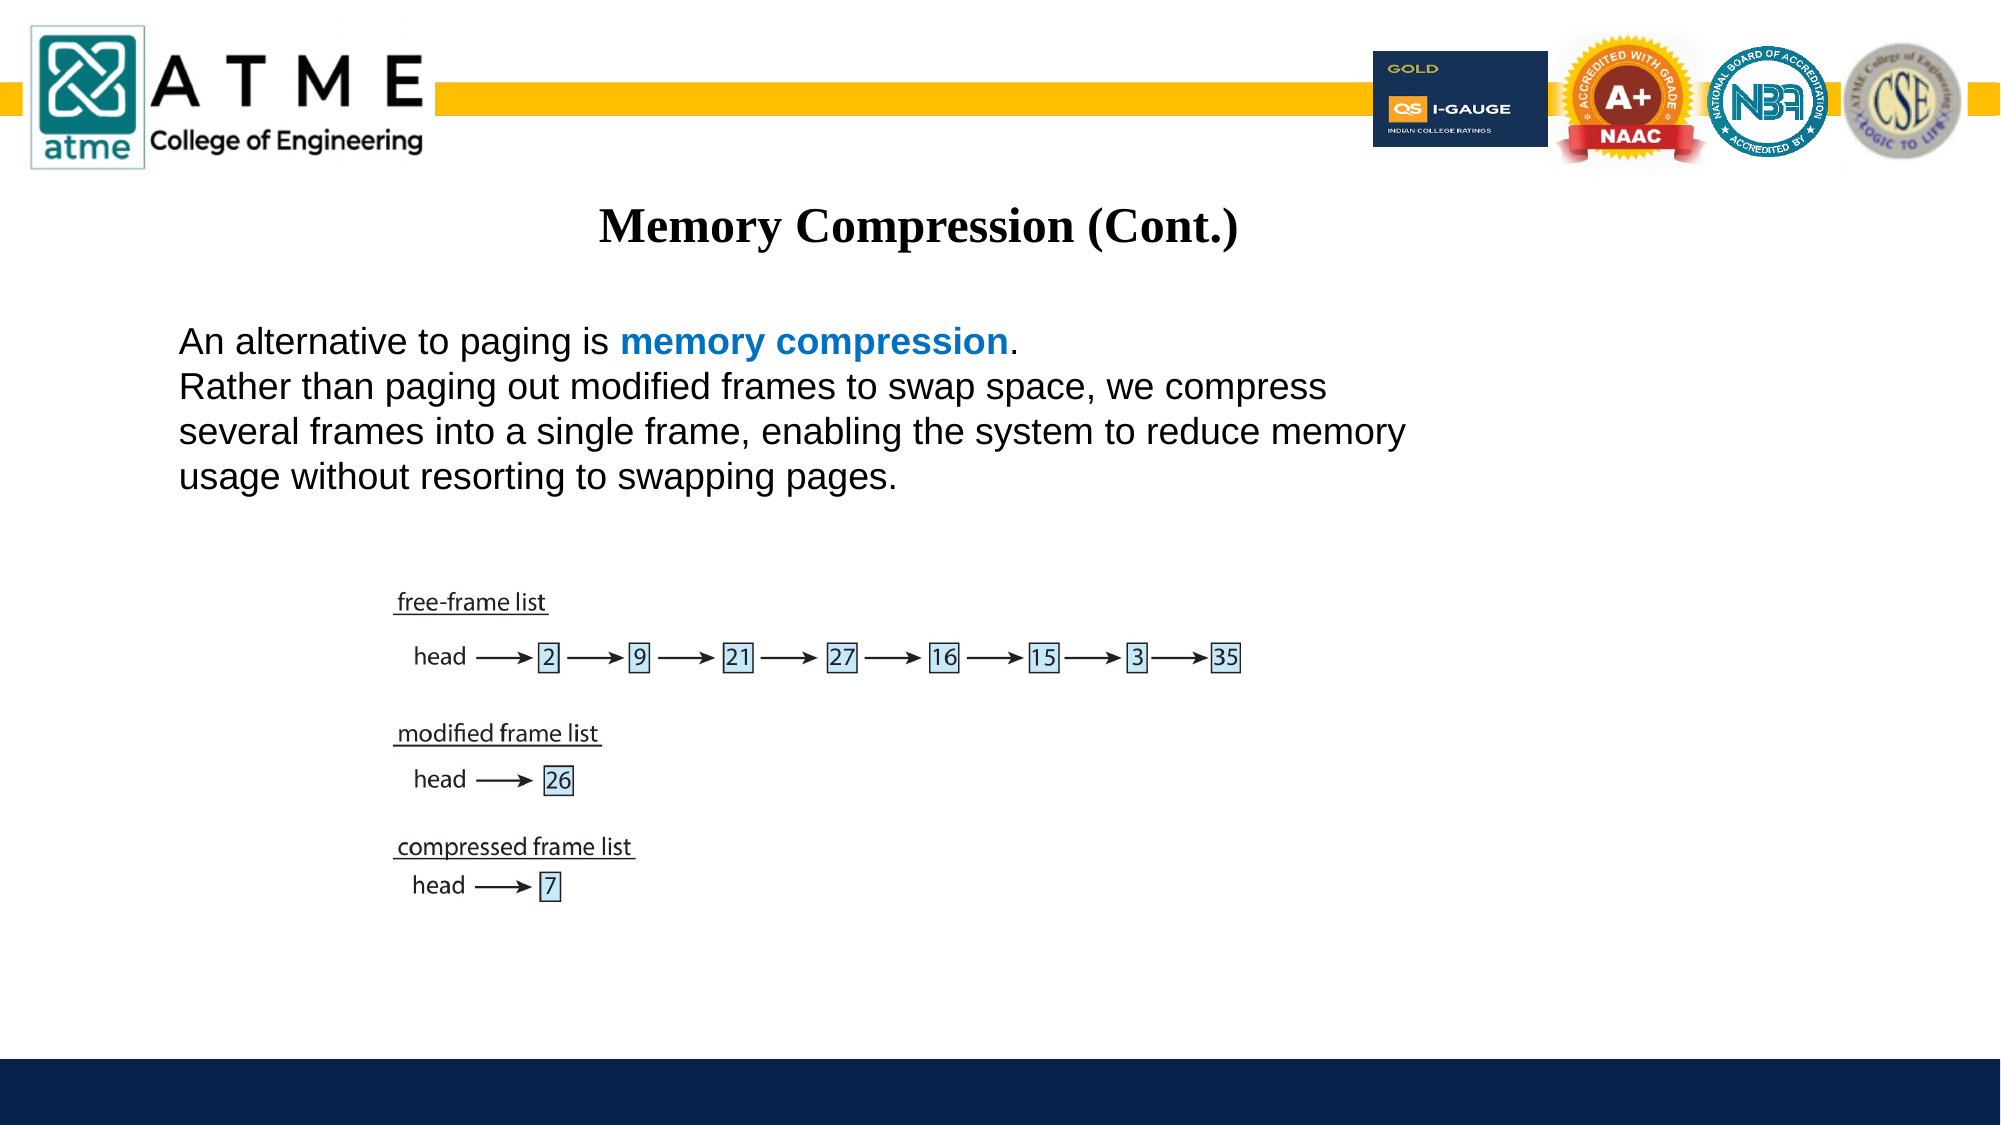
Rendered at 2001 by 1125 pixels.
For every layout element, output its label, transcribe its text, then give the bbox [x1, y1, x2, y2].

picture [393, 588, 1241, 903]
picture [22, 15, 435, 178]
title Memory Compression (Cont.) [584, 184, 1852, 280]
picture [1840, 26, 1968, 176]
picture [0, 1059, 2001, 1125]
list An alternative to paging is memory compression. Rather than paging out modified frames to swap space, we compress several frames into a single frame, enabling the system to reduce memory usage without resorting to swapping pages. [164, 309, 1424, 1053]
picture [1373, 20, 1828, 180]
